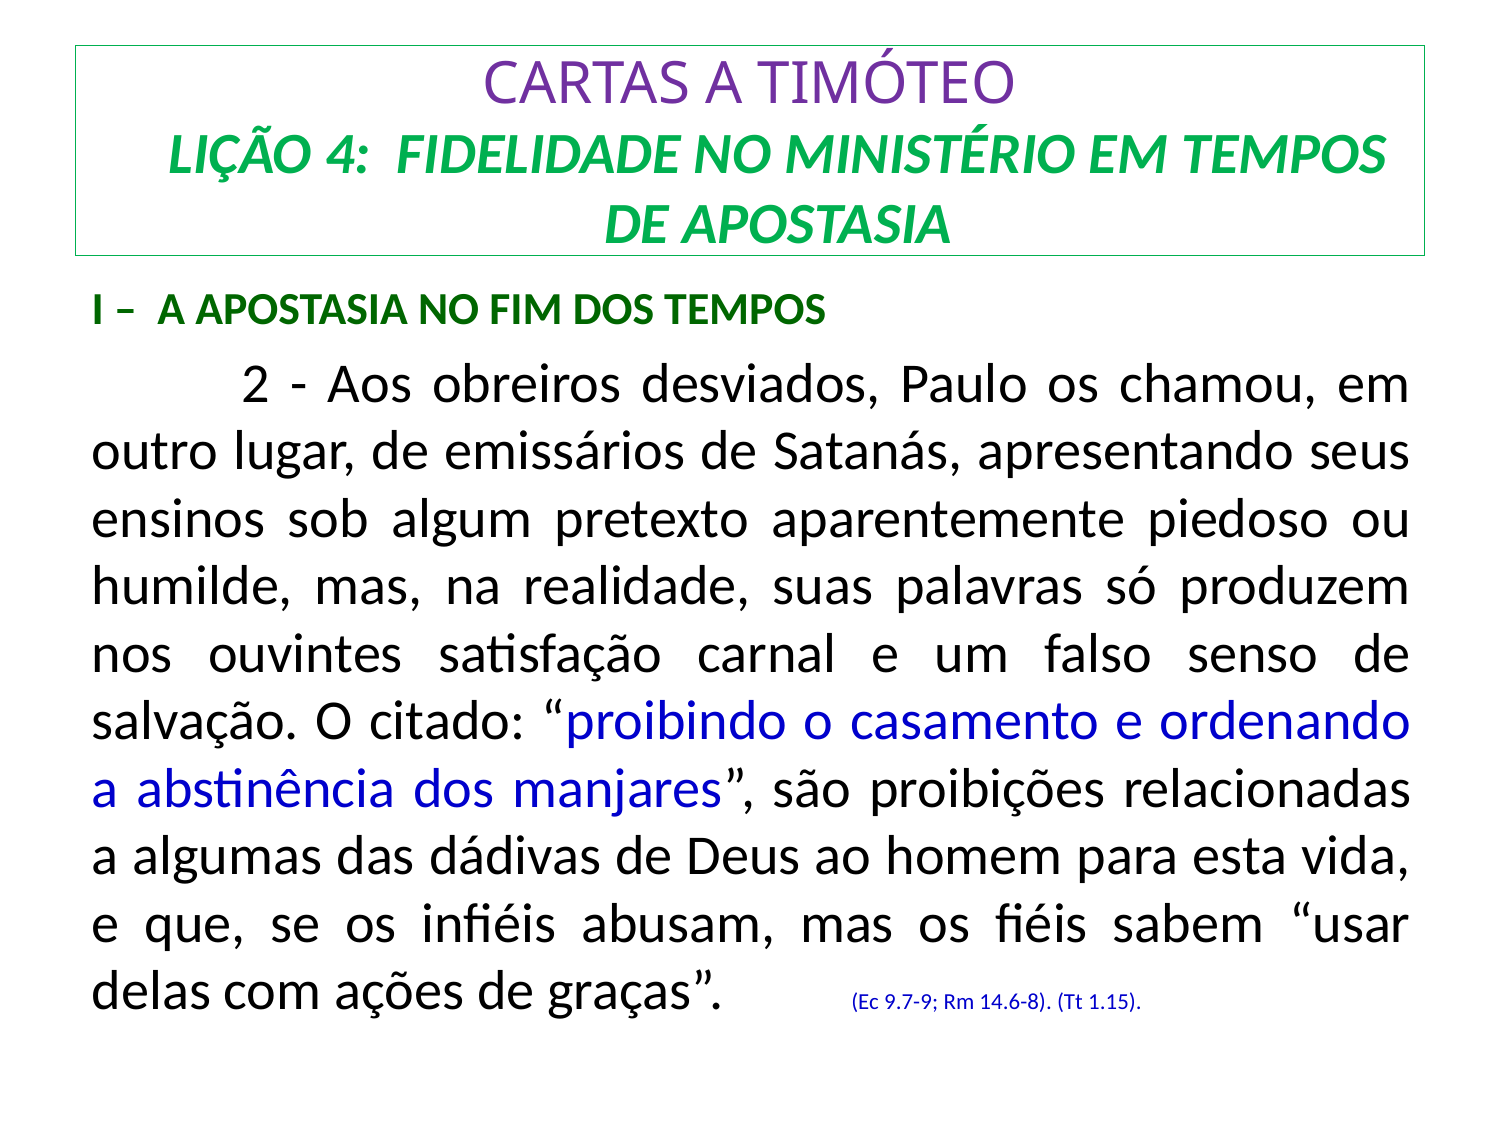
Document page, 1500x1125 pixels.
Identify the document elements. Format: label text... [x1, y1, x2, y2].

title CARTAS A TIMÓTEO LIÇÃO 4: FIDELIDADE NO MINISTÉRIO EM TEMPOS DE APOSTASIA [75, 45, 1425, 256]
list I – A APOSTASIA NO FIM DOS TEMPOS 2 - Aos obreiros desviados, Paulo os chamou, em outro lugar, de emissários de Satanás, apresentando seus ensinos sob algum pretexto aparentemente piedoso ou humilde, mas, na realidade, suas palavras só produzem nos ouvintes satisfação carnal e um falso senso de salvação. O citado: “proibindo o casamento e ordenando a abstinência dos manjares”, são proibições relacionadas a algumas das dádivas de Deus ao homem para esta vida, e que, se os infiéis abusam, mas os fiéis sabem “usar delas com ações de graças”. (Ec 9.7-9; Rm 14.6-8). (Tt 1.15). [76, 267, 1427, 1059]
